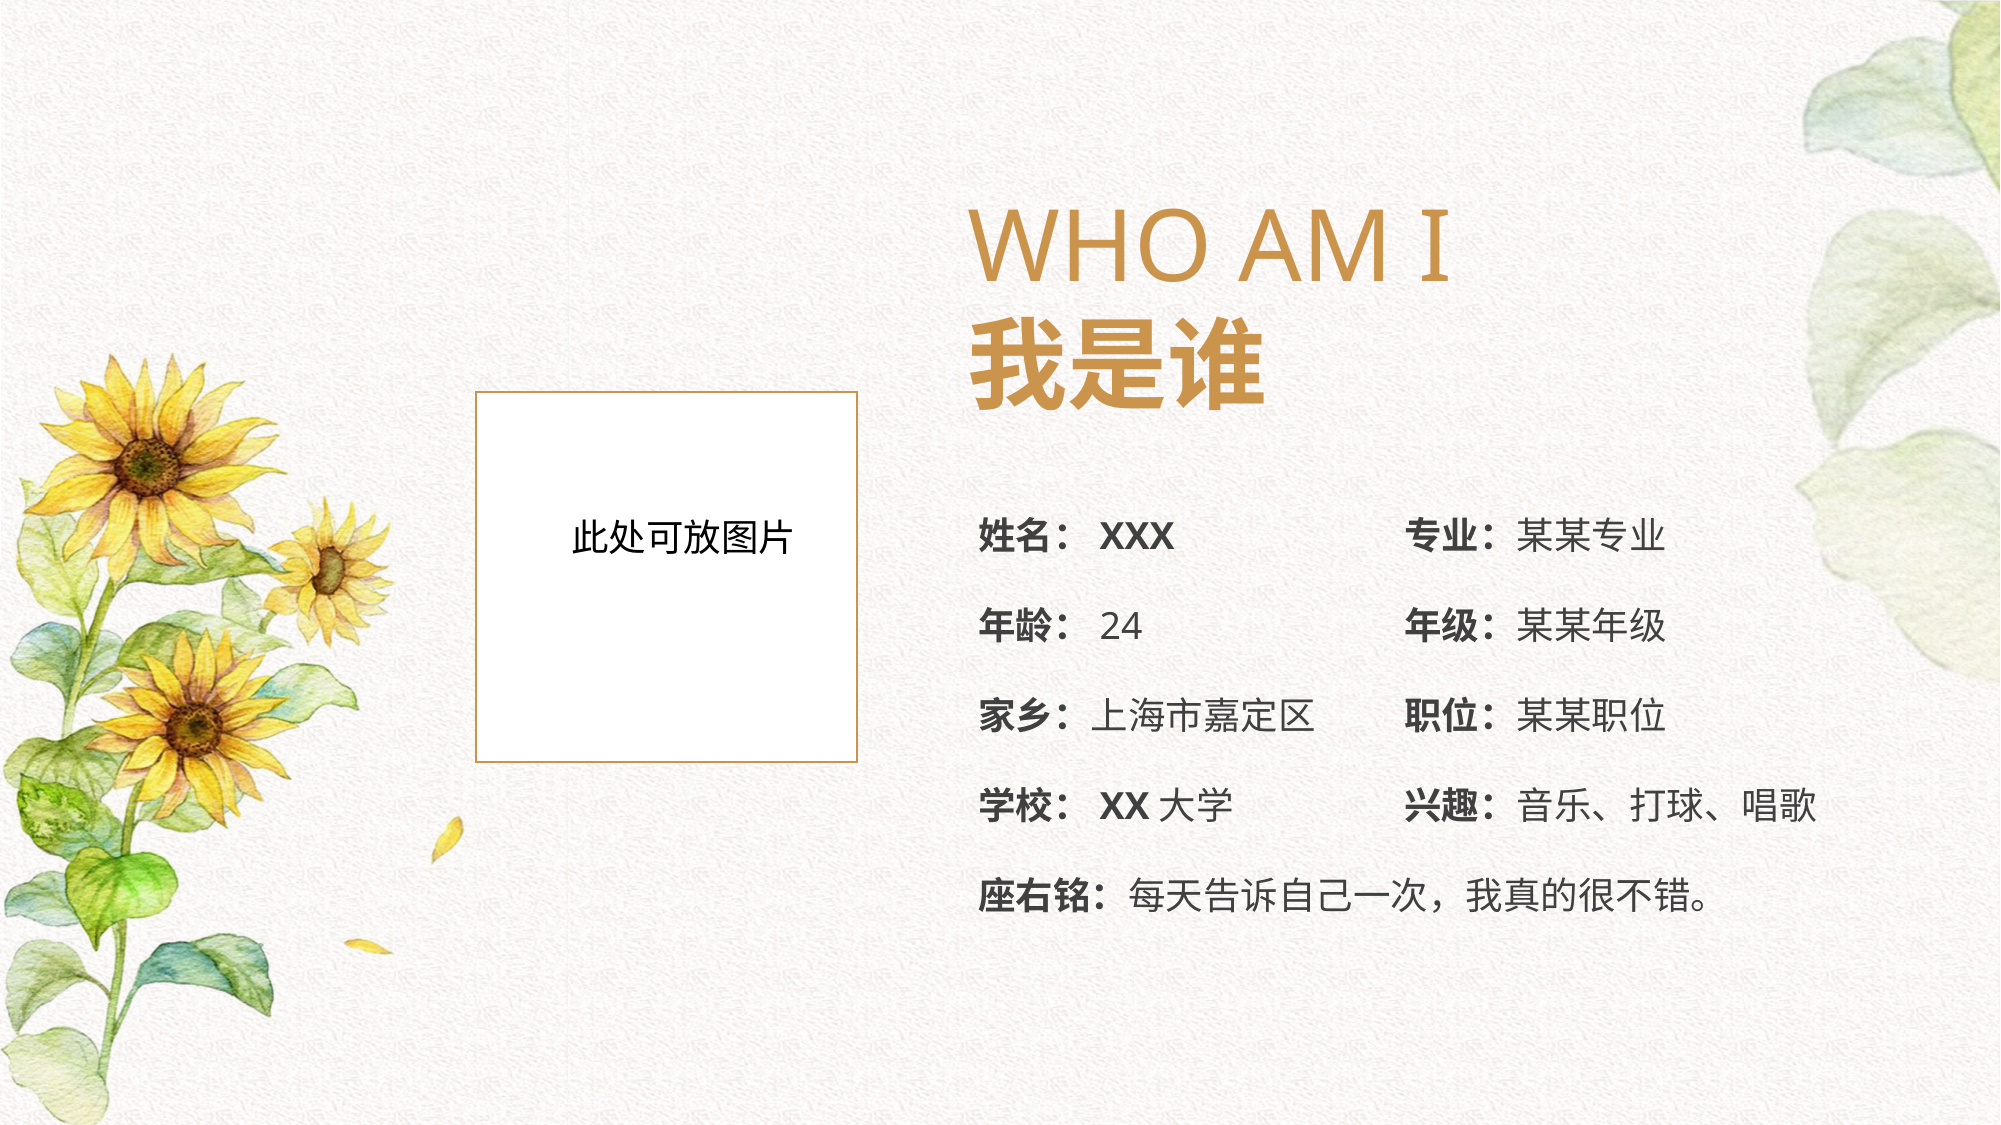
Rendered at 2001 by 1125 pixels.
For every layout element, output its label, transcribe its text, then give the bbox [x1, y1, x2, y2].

text_box [630, 391, 858, 763]
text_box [963, 459, 1919, 930]
text_box WHO AM I 我是谁 [952, 174, 1729, 429]
text_box 此处可放图片 [630, 506, 818, 566]
picture [0, 0, 2000, 1125]
